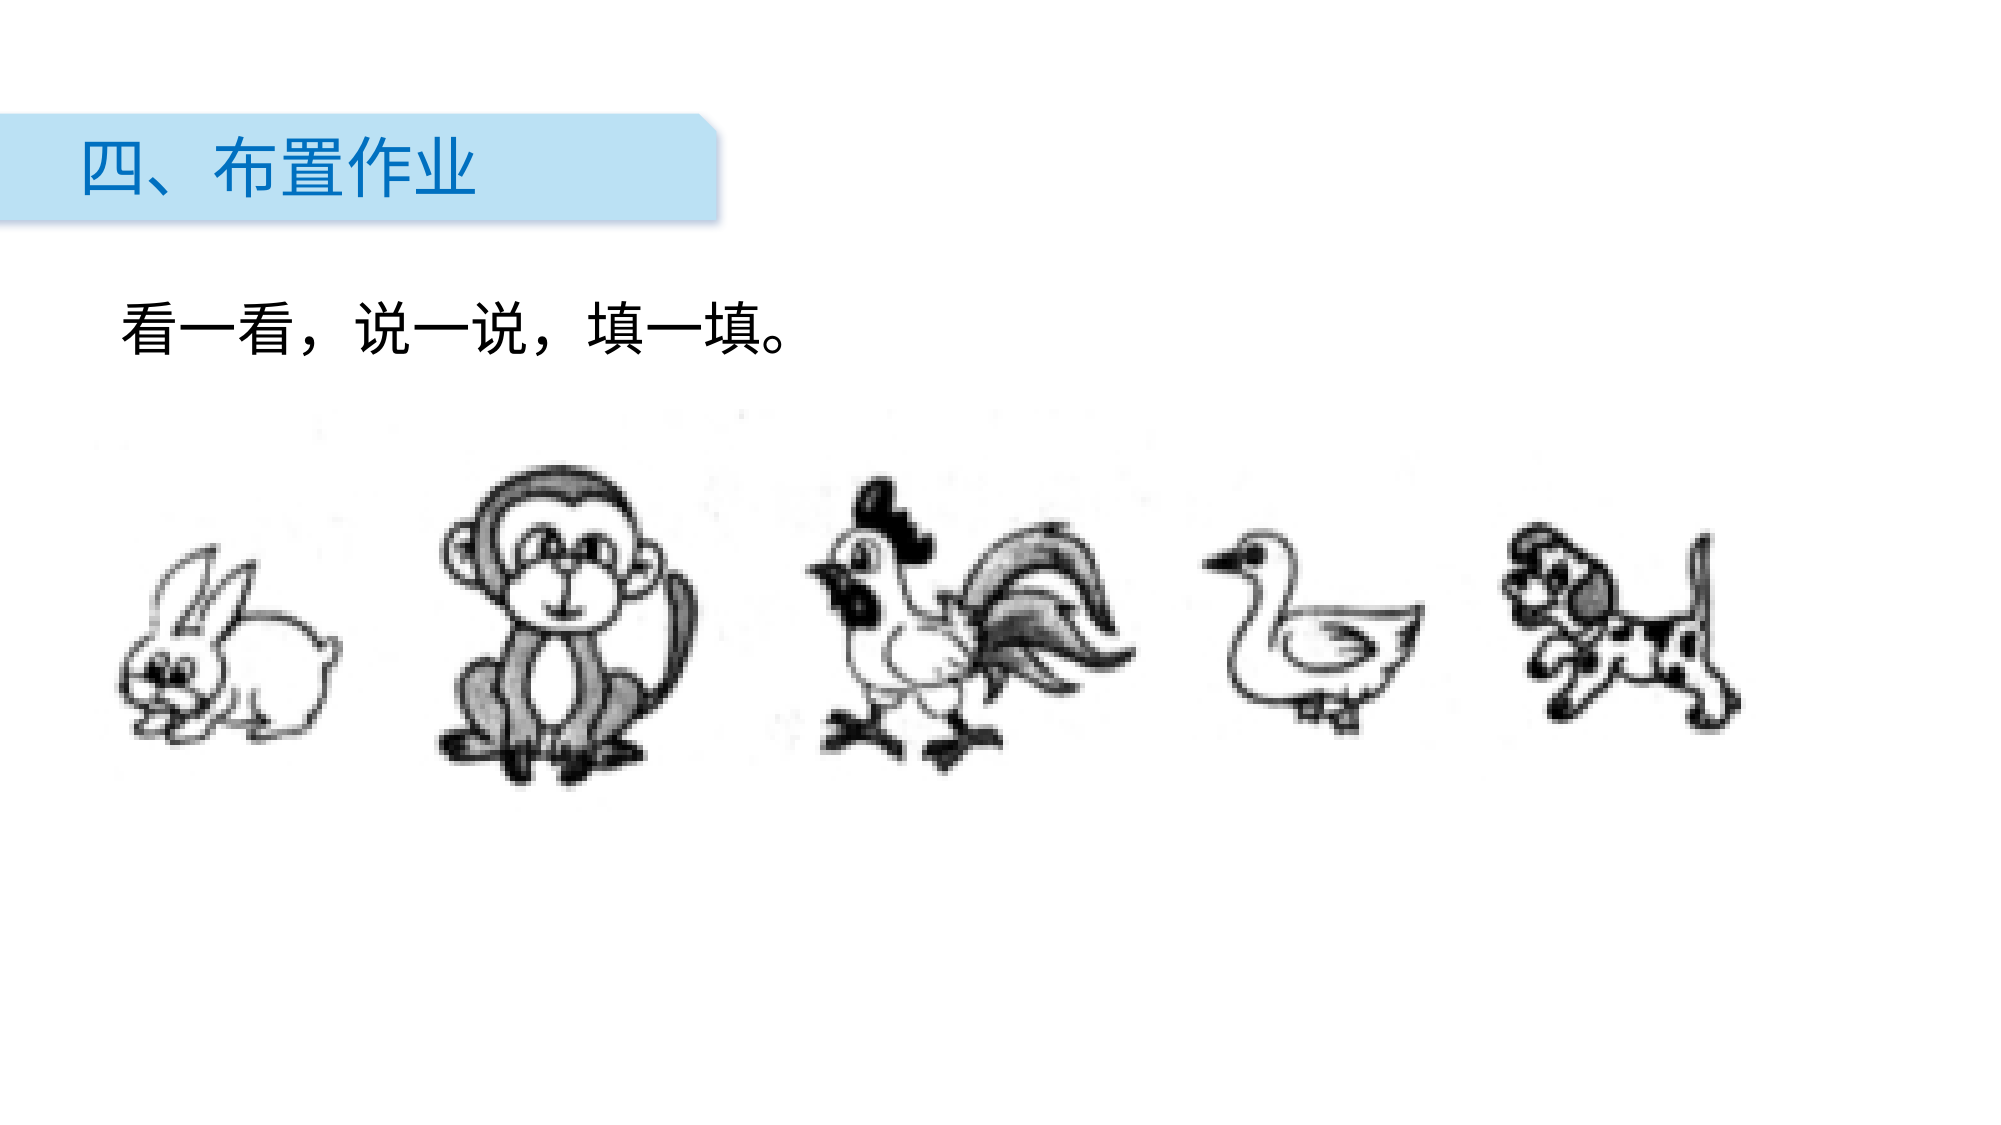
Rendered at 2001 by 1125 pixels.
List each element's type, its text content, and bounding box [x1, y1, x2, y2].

text_box 看一看，说一说，填一填。 [62, 284, 1213, 370]
text_box [0, 112, 718, 222]
picture [94, 409, 1797, 818]
text_box 四、布置作业 [64, 118, 495, 214]
